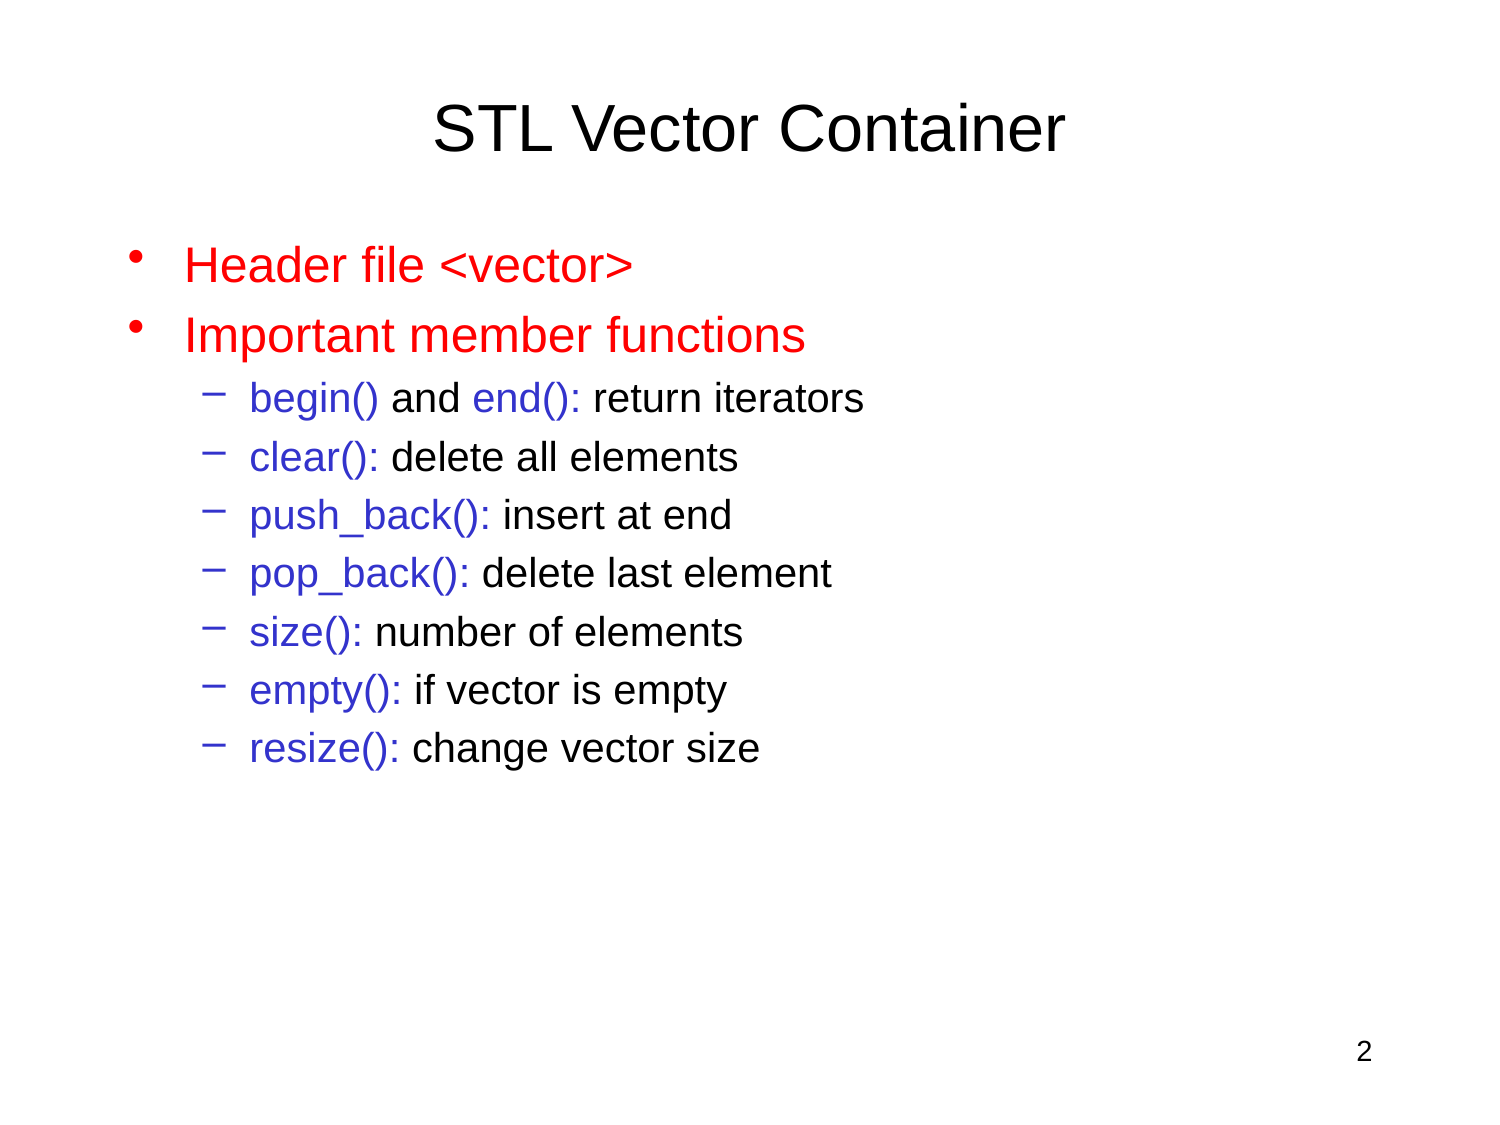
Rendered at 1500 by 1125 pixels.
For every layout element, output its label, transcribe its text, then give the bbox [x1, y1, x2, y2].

title STL Vector Container [112, 62, 1388, 188]
slide_number 2 [1074, 1024, 1388, 1101]
list Header file <vector> Important member functions begin() and end(): return iterators clear(): delete all elements push_back(): insert at end pop_back(): delete last element size(): number of elements empty(): if vector is empty resize(): change vector size [112, 224, 1388, 1001]
